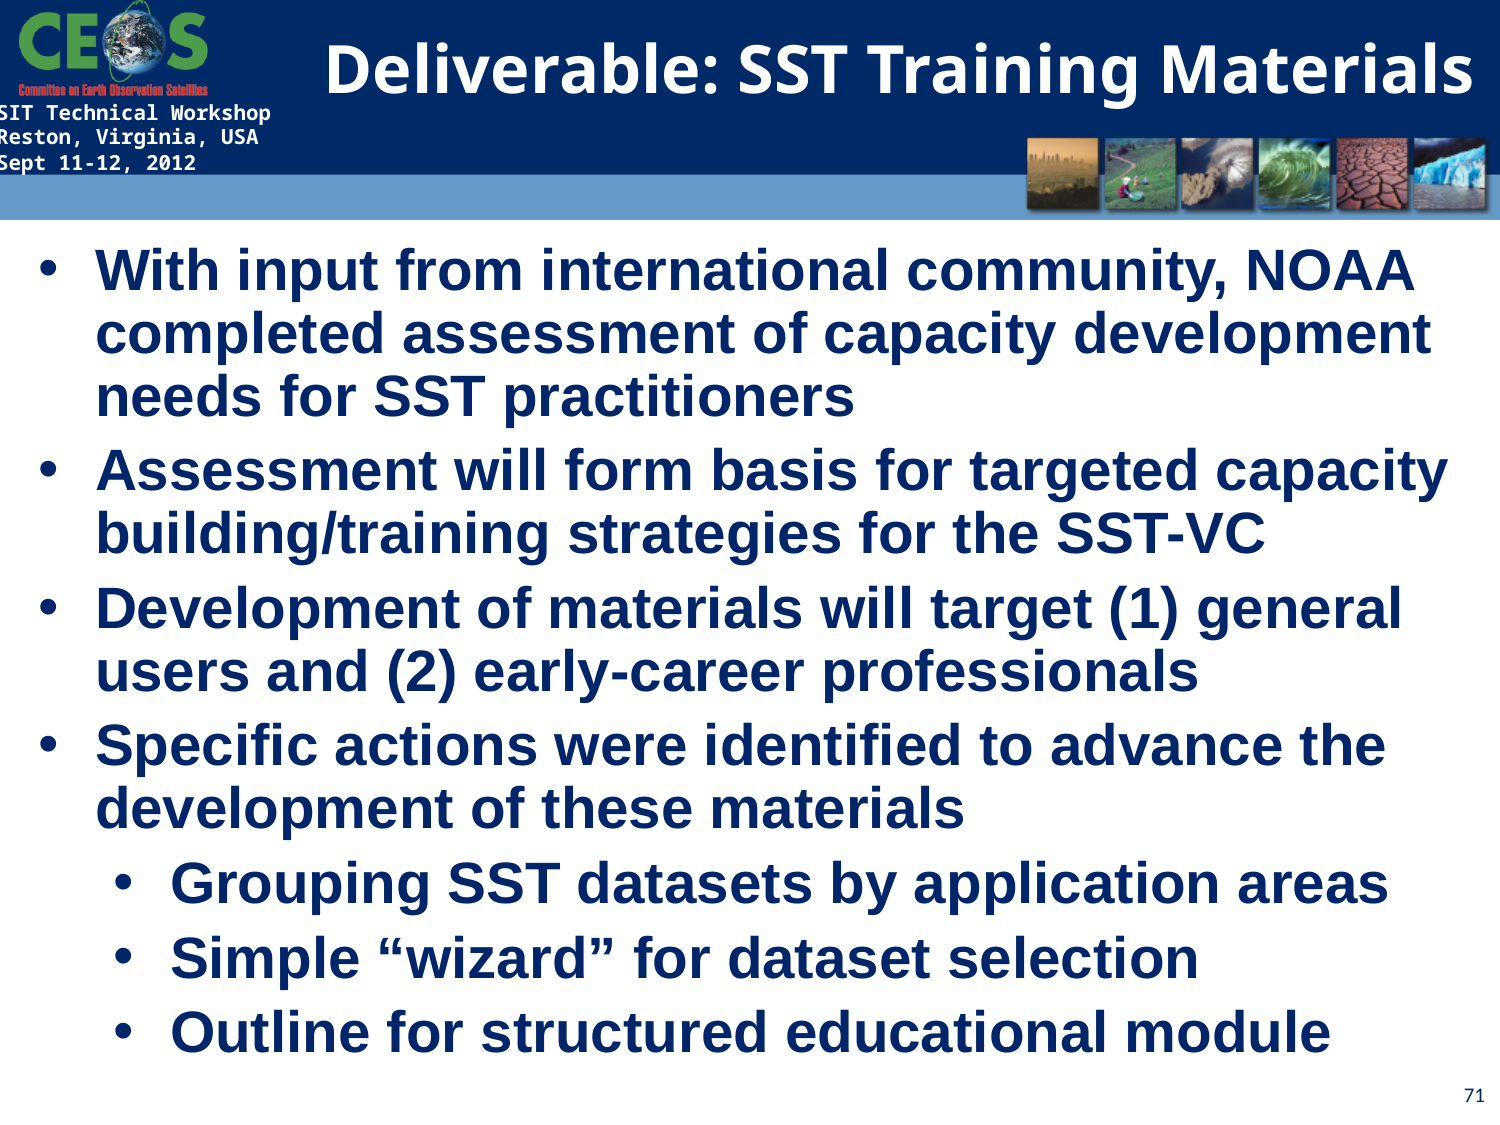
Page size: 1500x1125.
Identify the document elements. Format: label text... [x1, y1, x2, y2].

title Deliverable: SST Training Materials [216, 16, 1491, 117]
text_box With input from international community, NOAA completed assessment of capacity development needs for SST practitioners Assessment will form basis for targeted capacity building/training strategies for the SST-VC Development of materials will target (1) general users and (2) early-career professionals Specific actions were identified to advance the development of these materials Grouping SST datasets by application areas Simple “wizard” for dataset selection Outline for structured educational module [24, 232, 1473, 1074]
slide_number 71 [1187, 1073, 1500, 1125]
picture [0, 0, 1500, 220]
